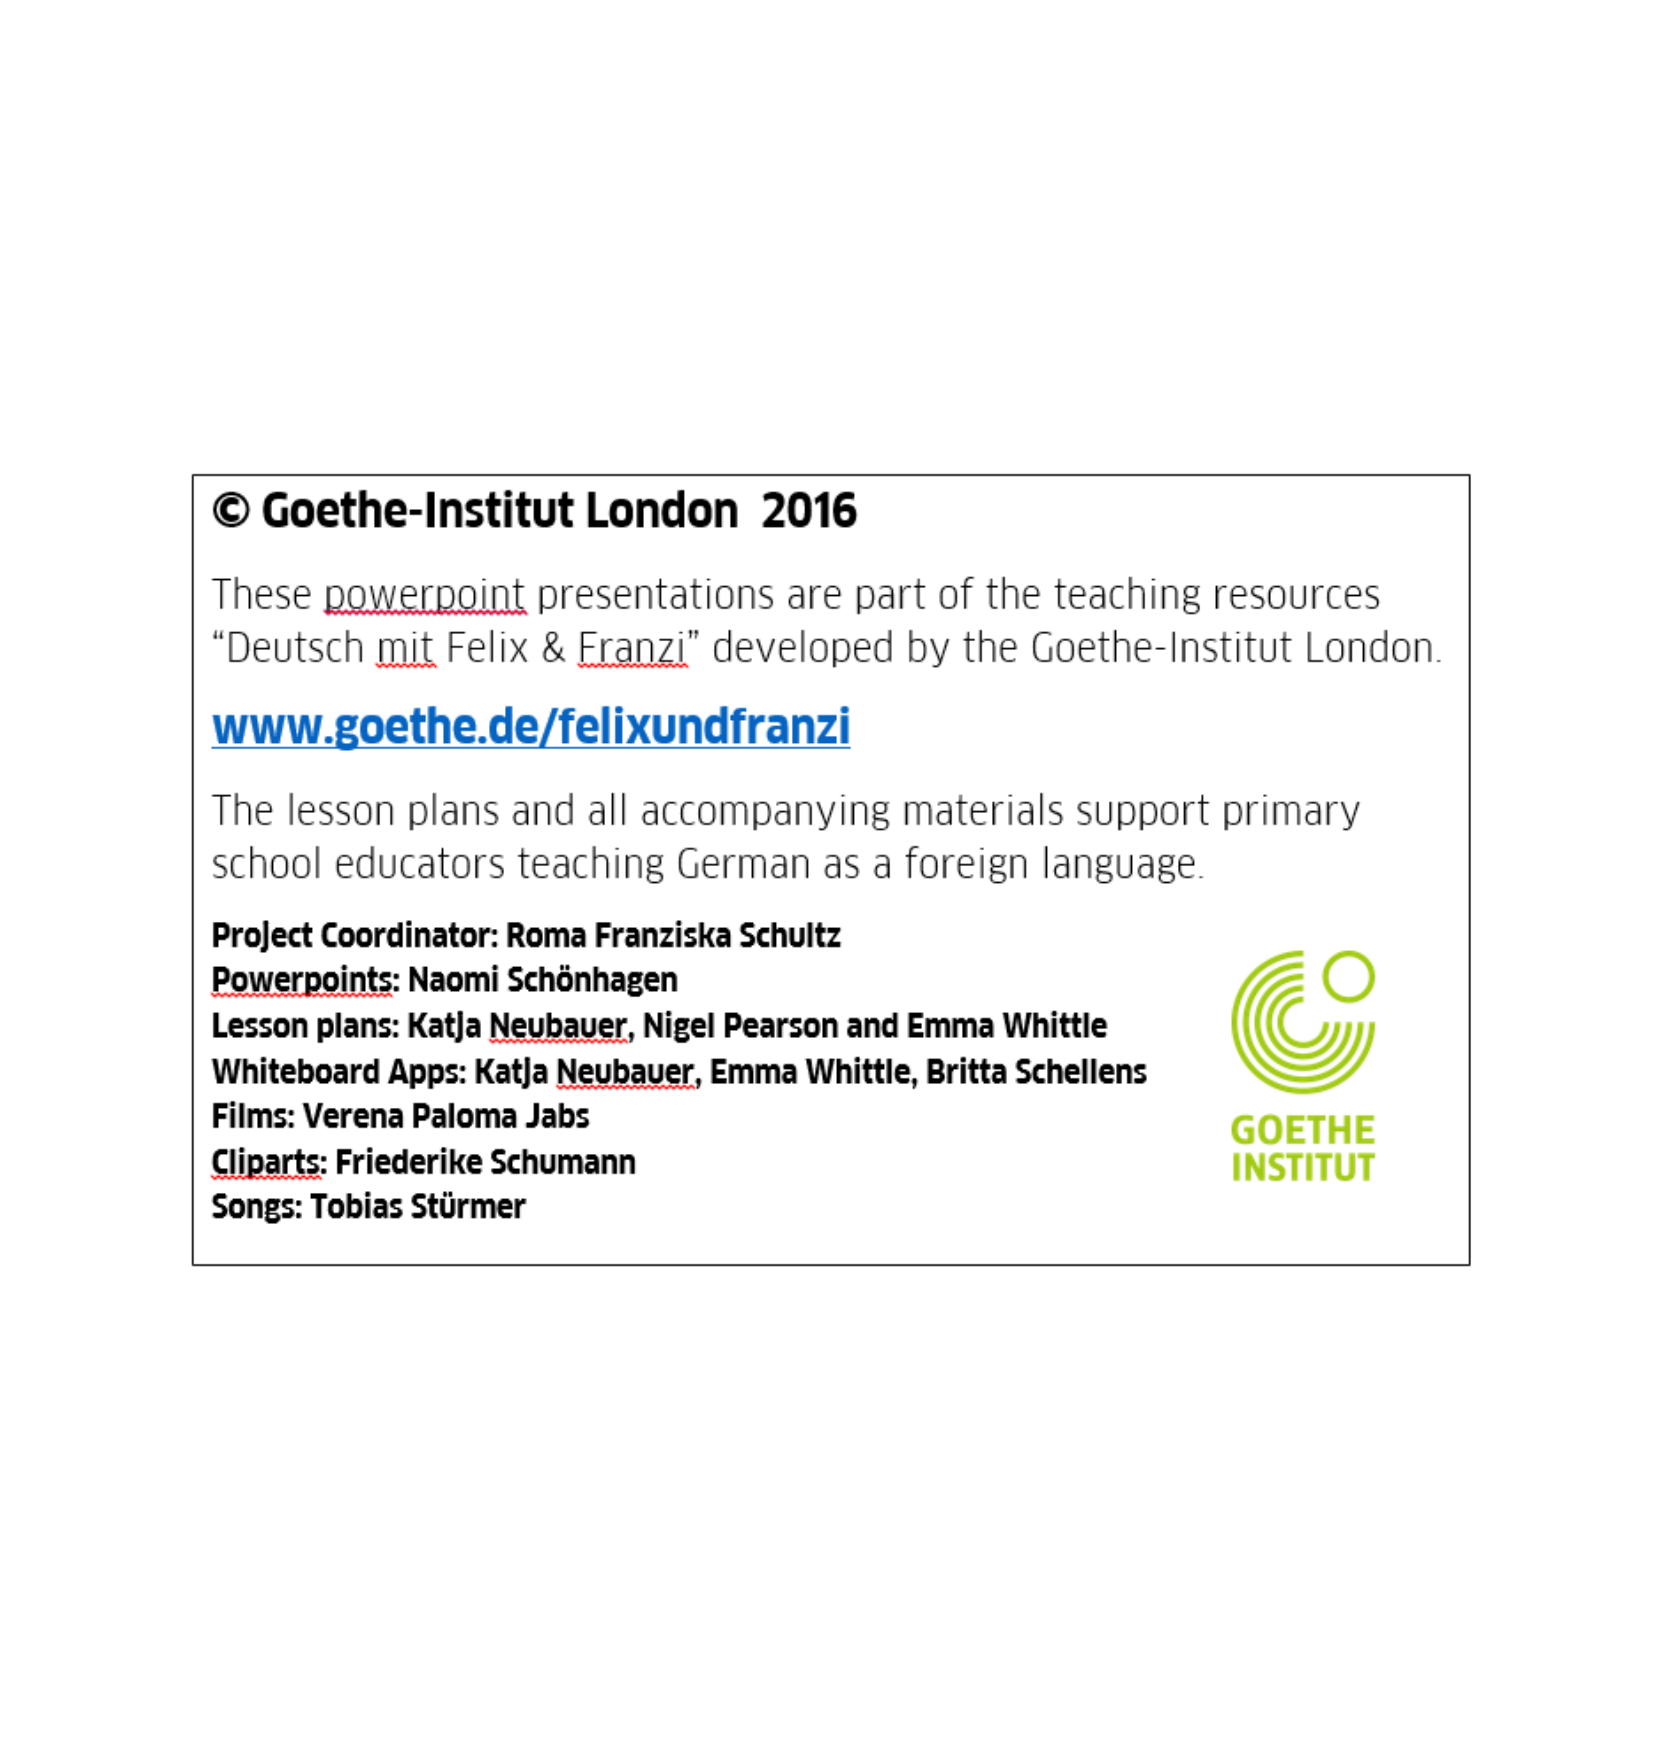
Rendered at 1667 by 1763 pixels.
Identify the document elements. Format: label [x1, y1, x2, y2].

picture [112, 408, 1554, 1343]
